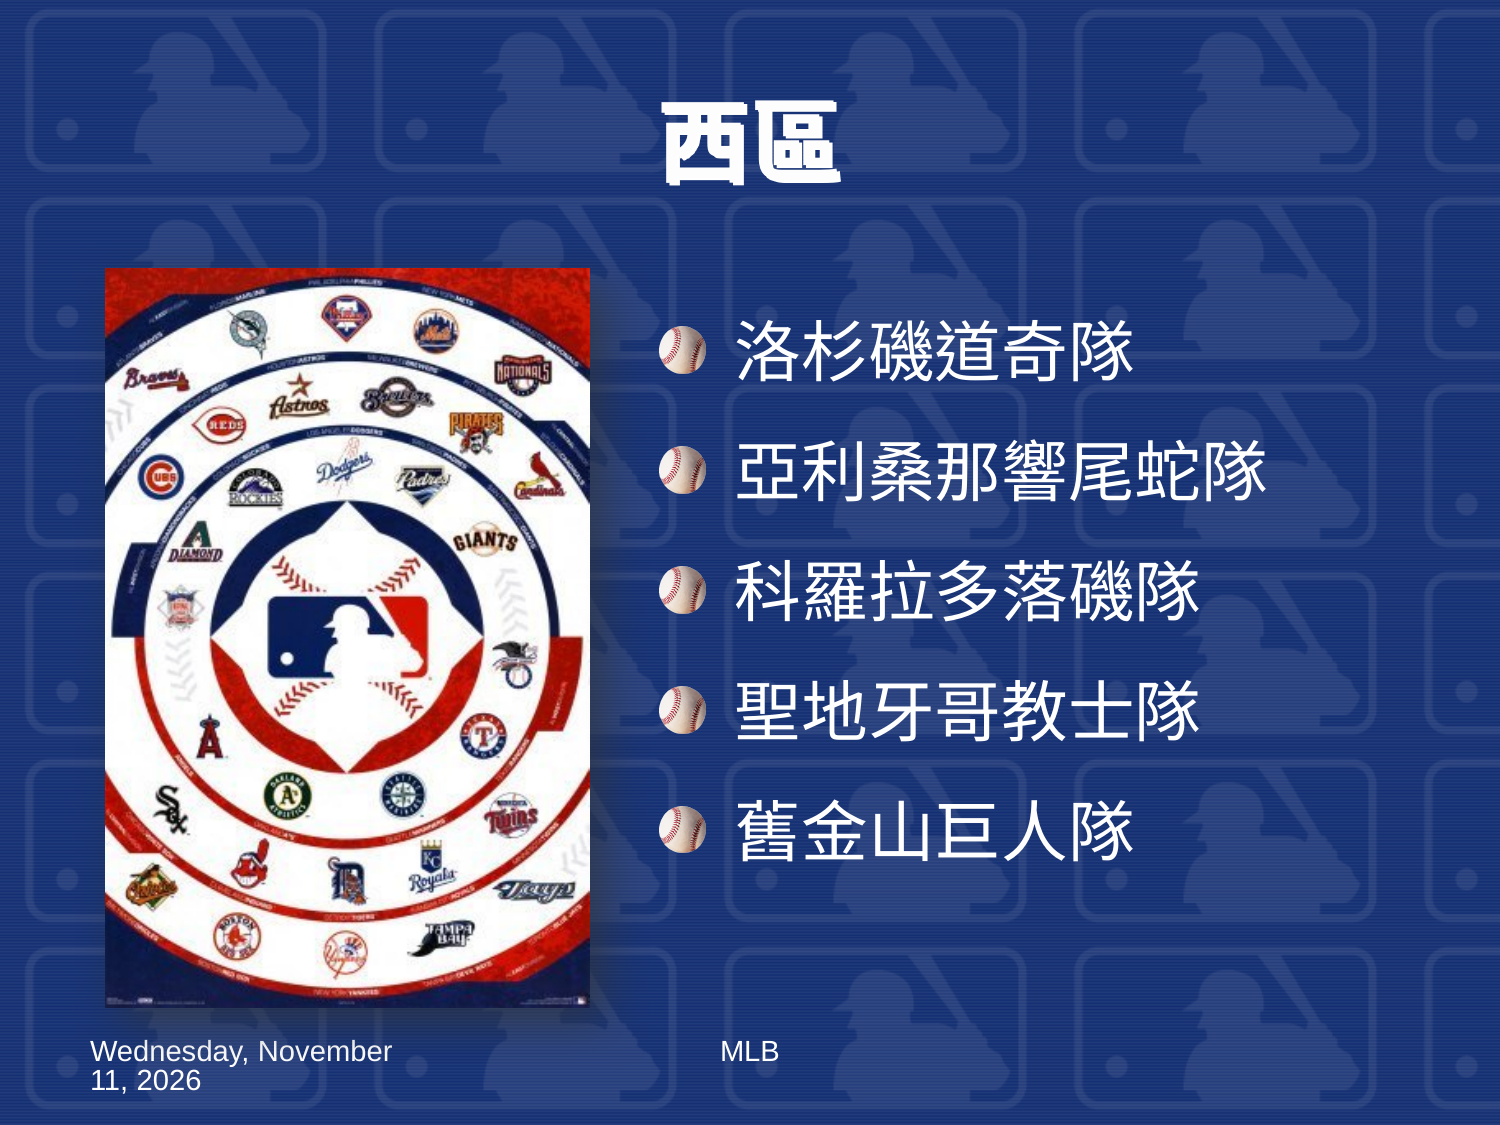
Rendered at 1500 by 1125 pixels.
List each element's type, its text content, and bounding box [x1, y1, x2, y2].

title 西區 [74, 44, 1426, 233]
picture [0, 0, 1500, 1125]
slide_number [74, 1024, 426, 1103]
list 洛杉磯道奇隊 亞利桑那響尾蛇隊 科羅拉多落磯隊 聖地牙哥教士隊 舊金山巨人隊 [644, 262, 1426, 1006]
footer MLB [512, 1024, 988, 1103]
